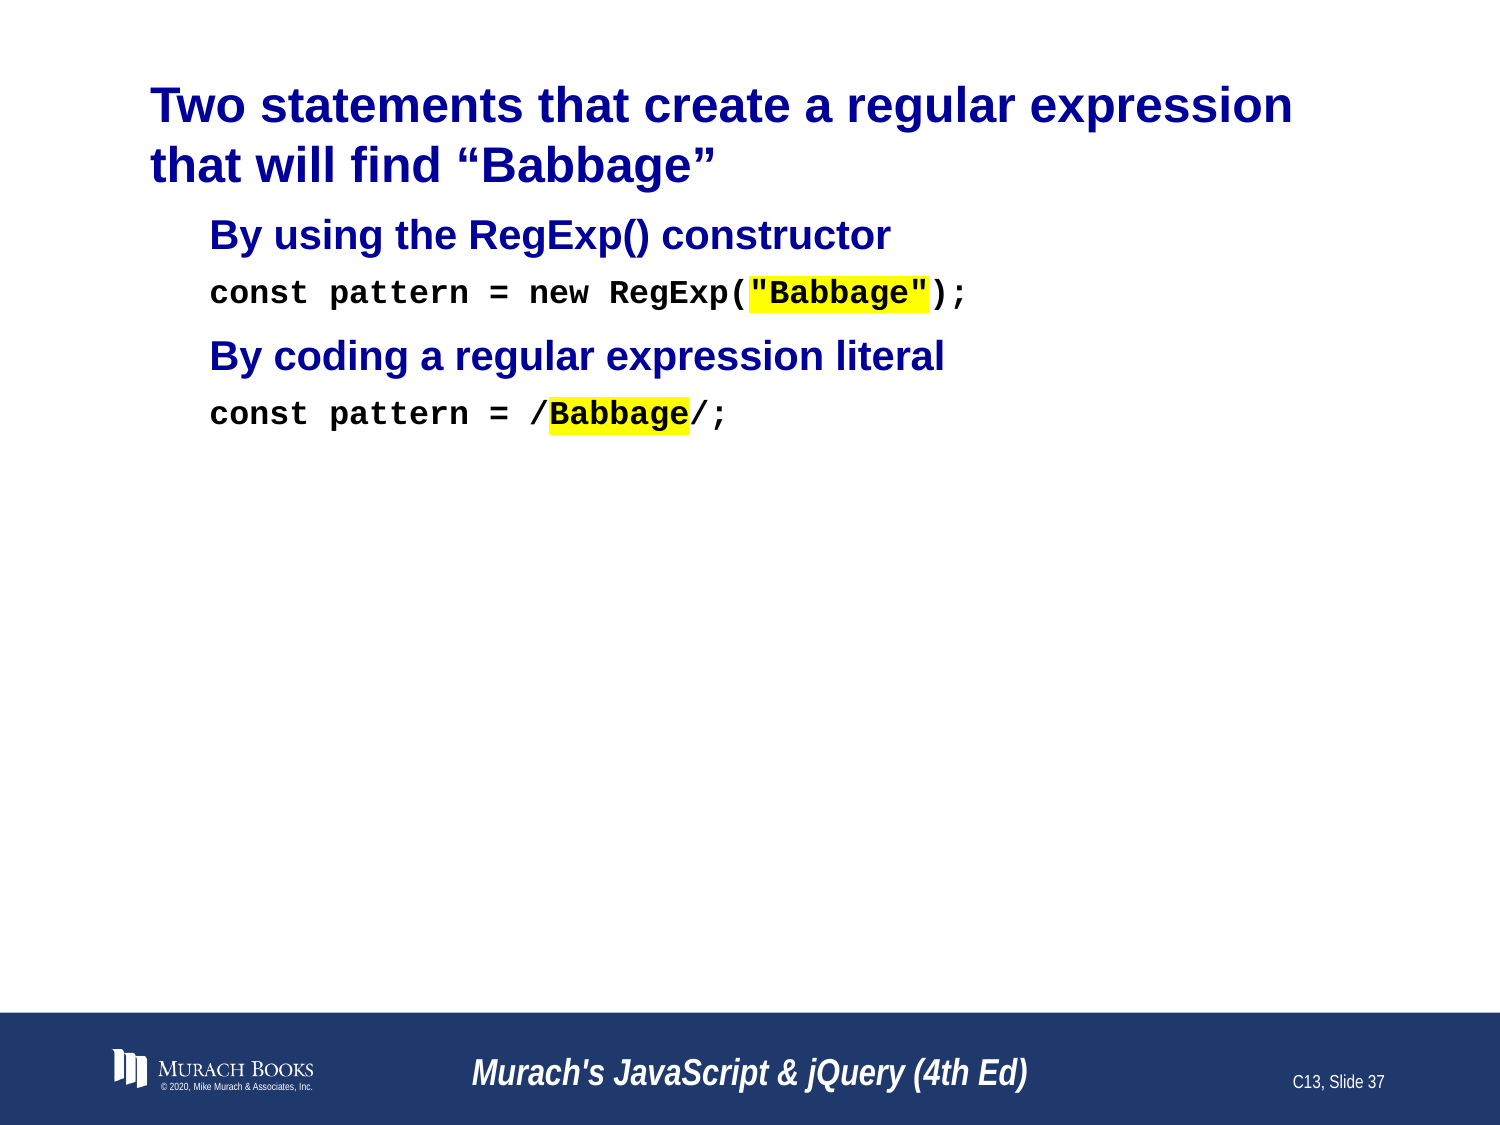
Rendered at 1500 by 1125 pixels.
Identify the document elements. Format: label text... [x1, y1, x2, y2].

title Two statements that create a regular expression that will find “Babbage” [150, 72, 1350, 194]
slide_number Murach's JavaScript & jQuery (4th Ed) [463, 1025, 1050, 1100]
list By using the RegExp() constructor const pattern = new RegExp("Babbage"); By coding a regular expression literal const pattern = /Babbage/; [137, 200, 1350, 1000]
slide_number C13, Slide 37 [1087, 1025, 1400, 1100]
footer © 2020, Mike Murach & Associates, Inc. [12, 1025, 463, 1100]
